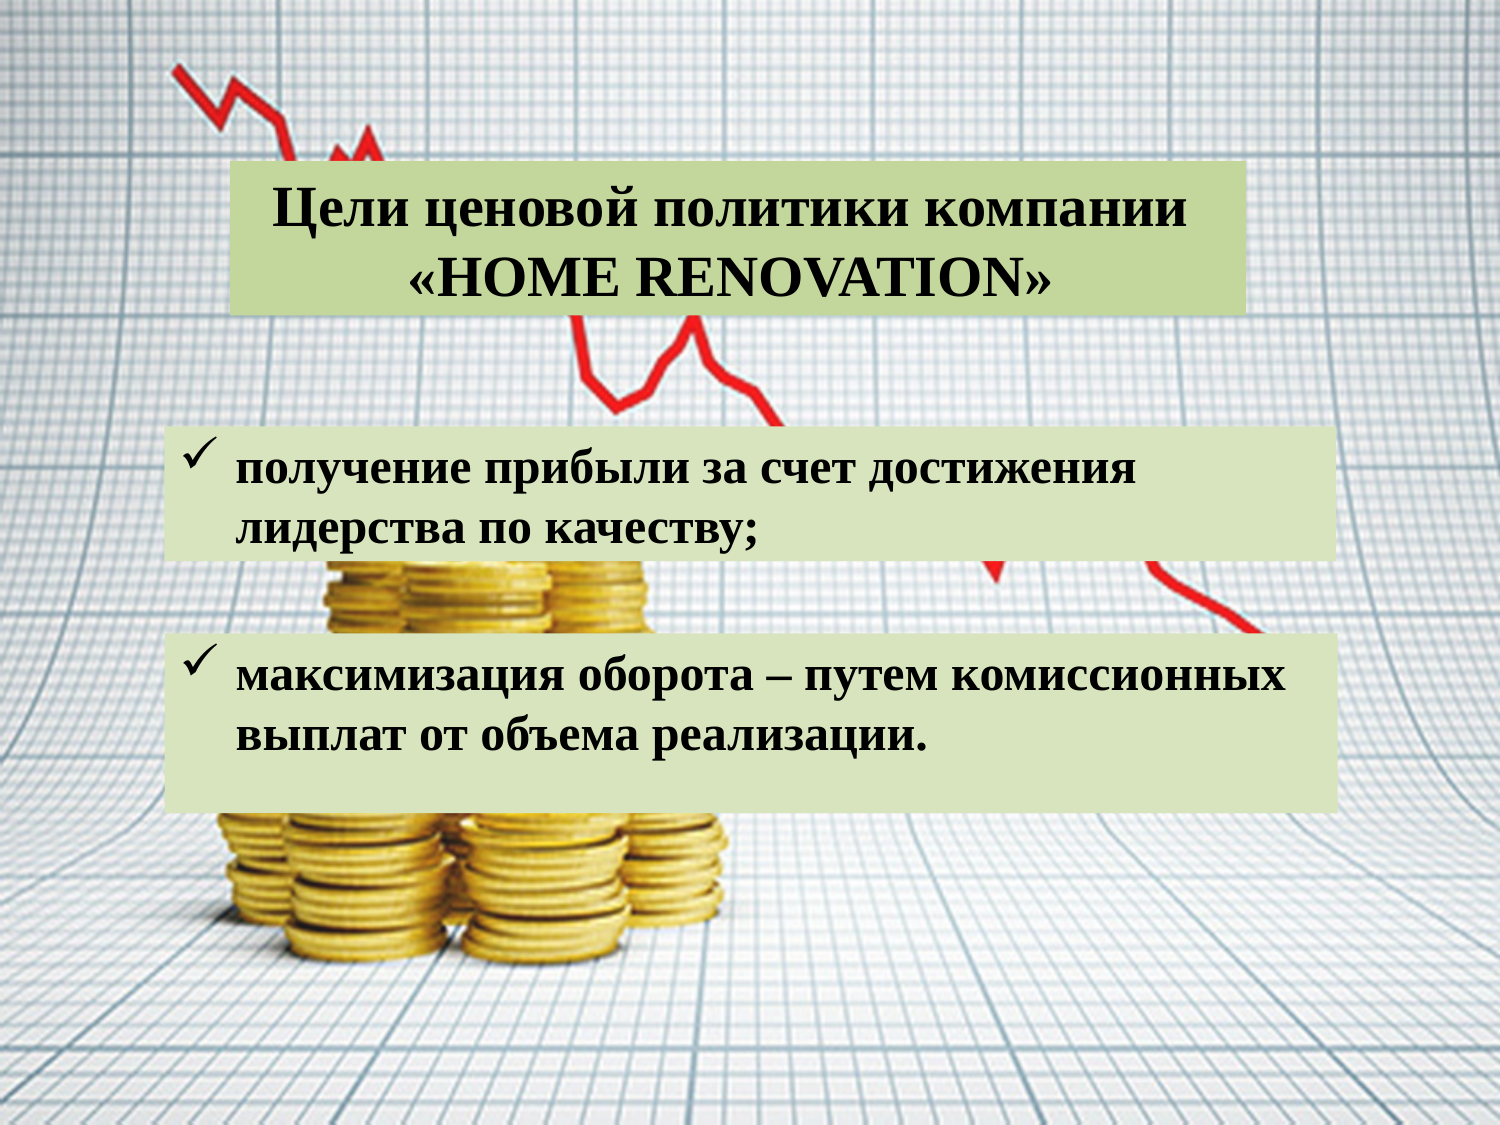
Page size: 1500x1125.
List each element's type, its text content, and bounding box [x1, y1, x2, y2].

text_box максимизация оборота – путем комиссионных выплат от объема реализации. [164, 633, 1338, 814]
text_box Цели ценовой политики компании «HOME RENOVATION» [230, 160, 1247, 316]
text_box получение прибыли за счет достижения лидерства по каче­ству; [164, 426, 1336, 562]
